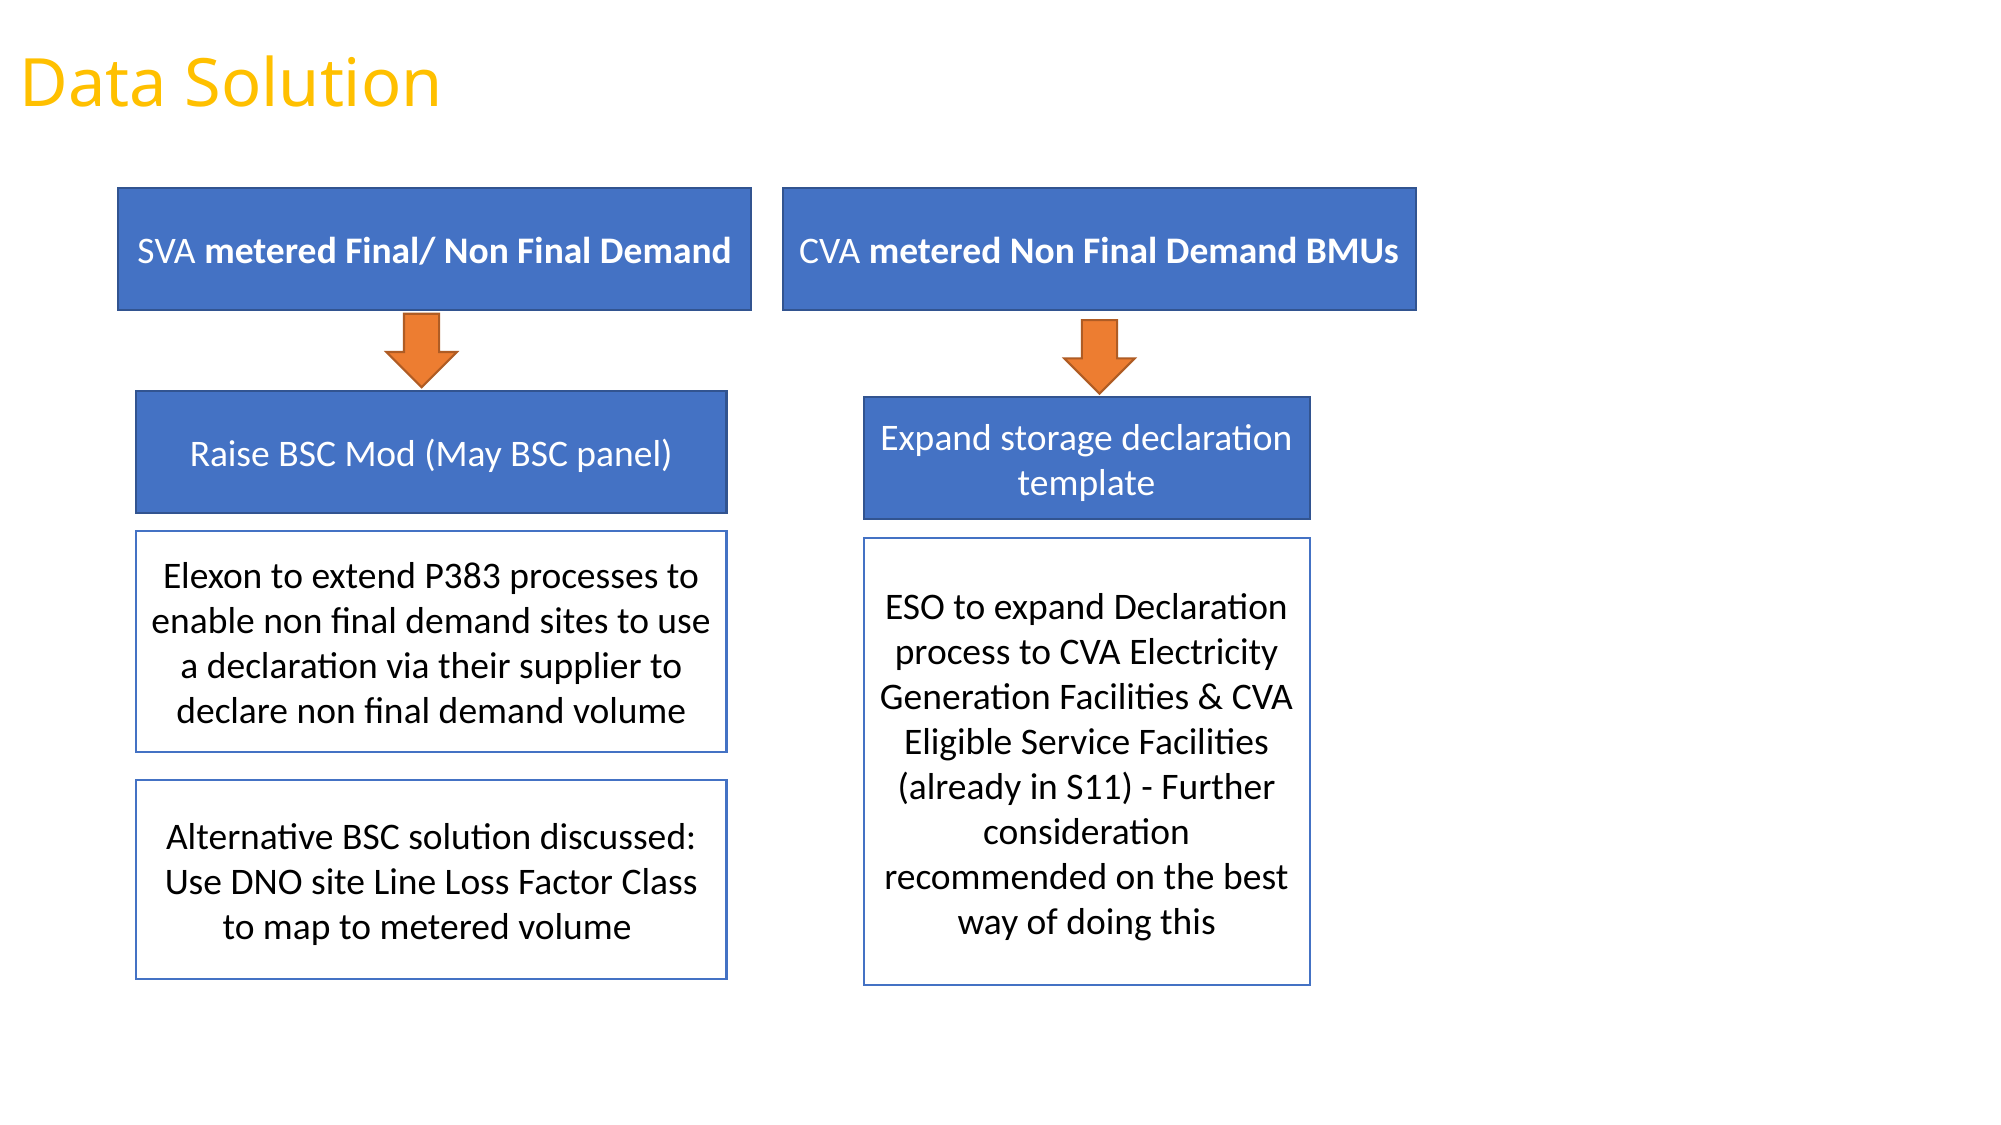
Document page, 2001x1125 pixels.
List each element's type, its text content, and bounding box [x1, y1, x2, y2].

text_box [383, 312, 460, 389]
text_box [1061, 319, 1138, 396]
text_box ESO to expand Declaration process to CVA Electricity Generation Facilities & CVA Eligible Service Facilities (already in S11) - Further consideration recommended on the best way of doing this [863, 537, 1311, 986]
text_box SVA metered Final/ Non Final Demand [117, 187, 752, 311]
text_box Raise BSC Mod (May BSC panel) [135, 390, 728, 514]
text_box Data Solution [4, 31, 459, 127]
text_box Alternative BSC solution discussed: Use DNO site Line Loss Factor Class to map to metered volume [135, 779, 728, 980]
text_box CVA metered Non Final Demand BMUs [782, 187, 1417, 311]
text_box Expand storage declaration template [863, 396, 1311, 520]
text_box Elexon to extend P383 processes to enable non final demand sites to use a declaration via their supplier to declare non final demand volume [135, 530, 728, 753]
